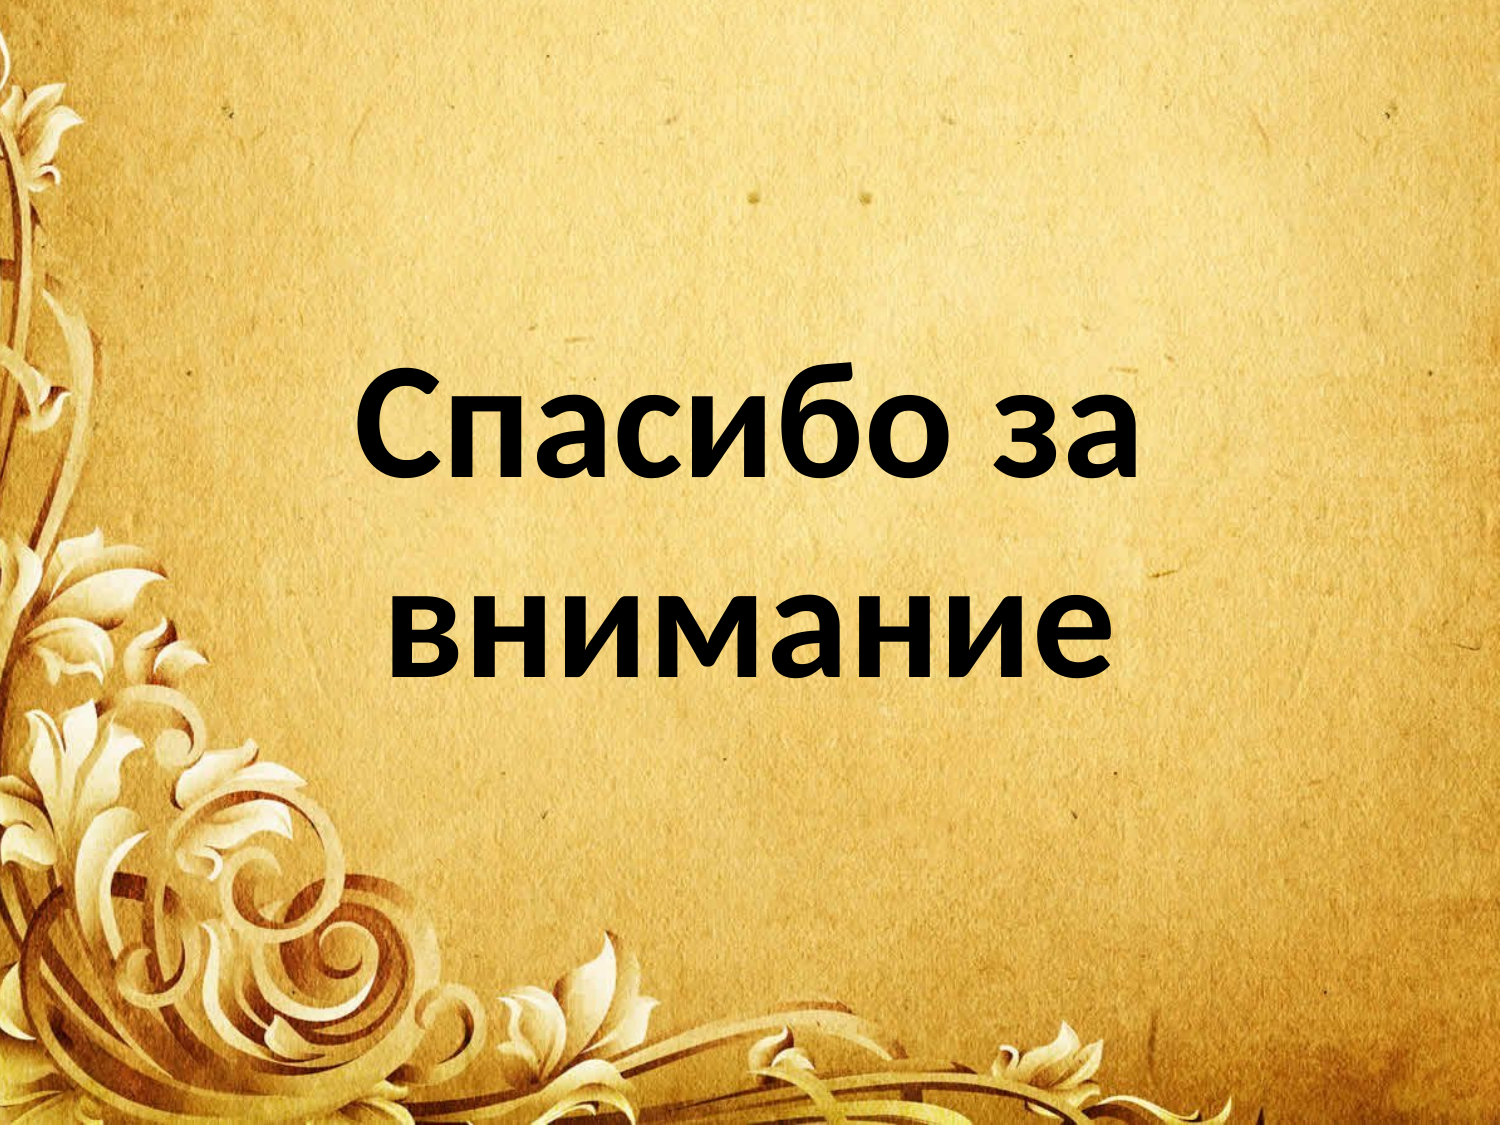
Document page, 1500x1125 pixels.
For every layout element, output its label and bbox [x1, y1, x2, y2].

list [0, 0, 1500, 1125]
